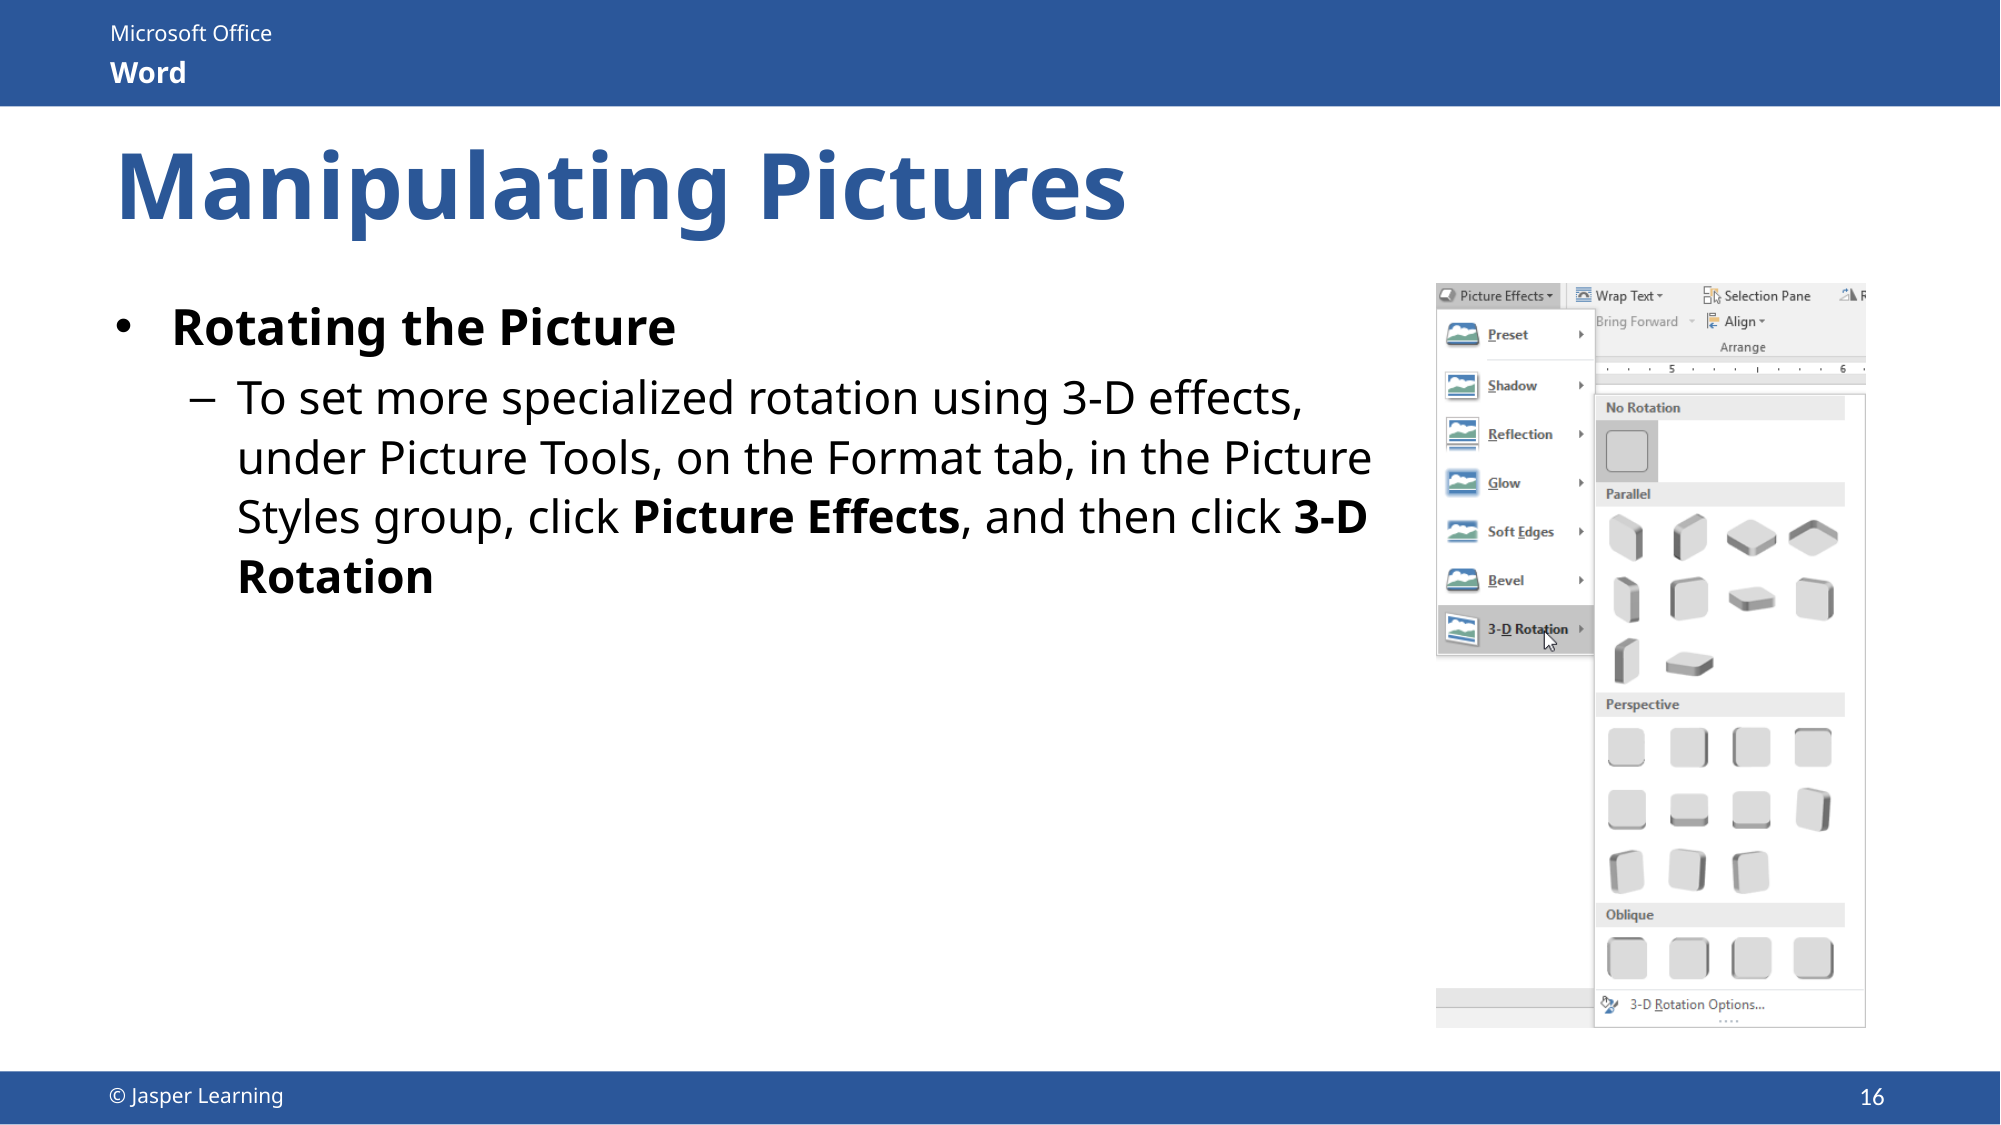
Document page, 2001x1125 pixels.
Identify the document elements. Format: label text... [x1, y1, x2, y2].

picture [1436, 283, 1866, 1029]
list Rotating the Picture To set more specialized rotation using 3-D effects, under Picture Tools, on the Format tab, in the Picture Styles group, click Picture Effects, and then click 3-D Rotation [99, 283, 1406, 1026]
slide_number 16 [1433, 1065, 1900, 1125]
title Manipulating Pictures [99, 118, 1866, 248]
footer © Jasper Learning [94, 1066, 769, 1125]
